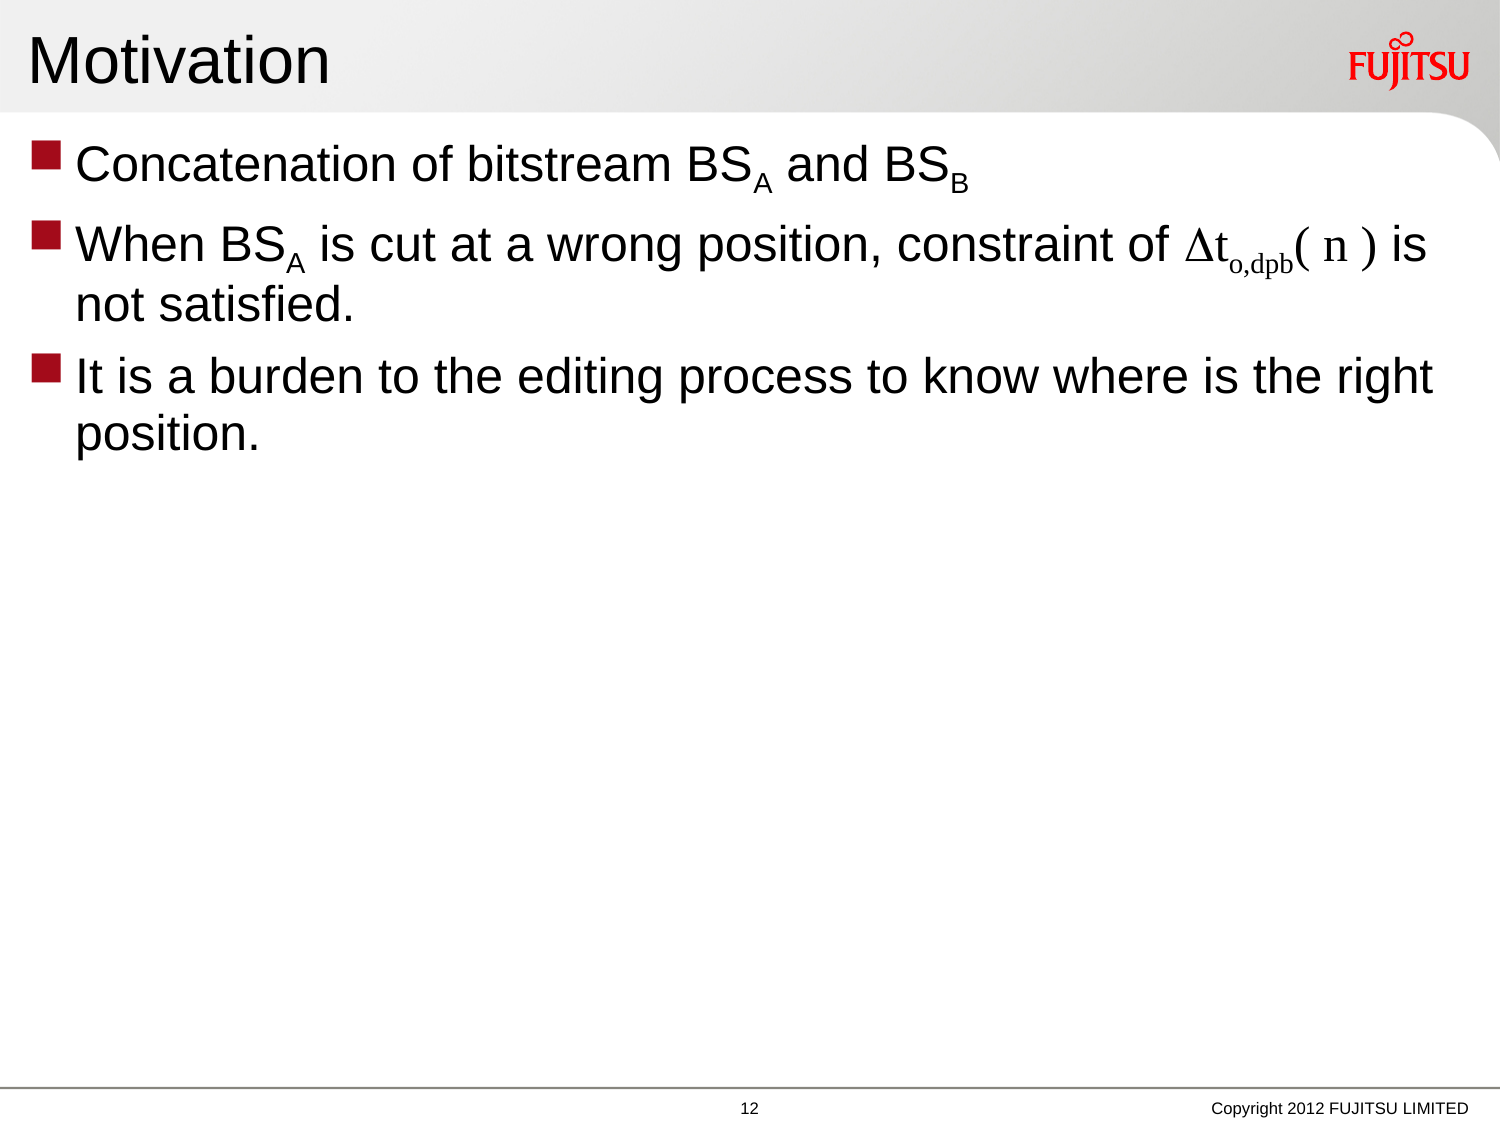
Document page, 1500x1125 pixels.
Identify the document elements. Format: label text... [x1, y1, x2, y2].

picture [0, 0, 1500, 176]
title Motivation [27, 0, 1317, 114]
slide_number 11 [705, 1091, 794, 1125]
footer Copyright 2012 FUJITSU LIMITED [809, 1091, 1470, 1125]
list Concatenation of bitstream BSA and BSB When BSA is cut at a wrong position, constraint of to,dpb( n ) is not satisfied. It is a burden to the editing process to know where is the right position. [27, 131, 1469, 1047]
